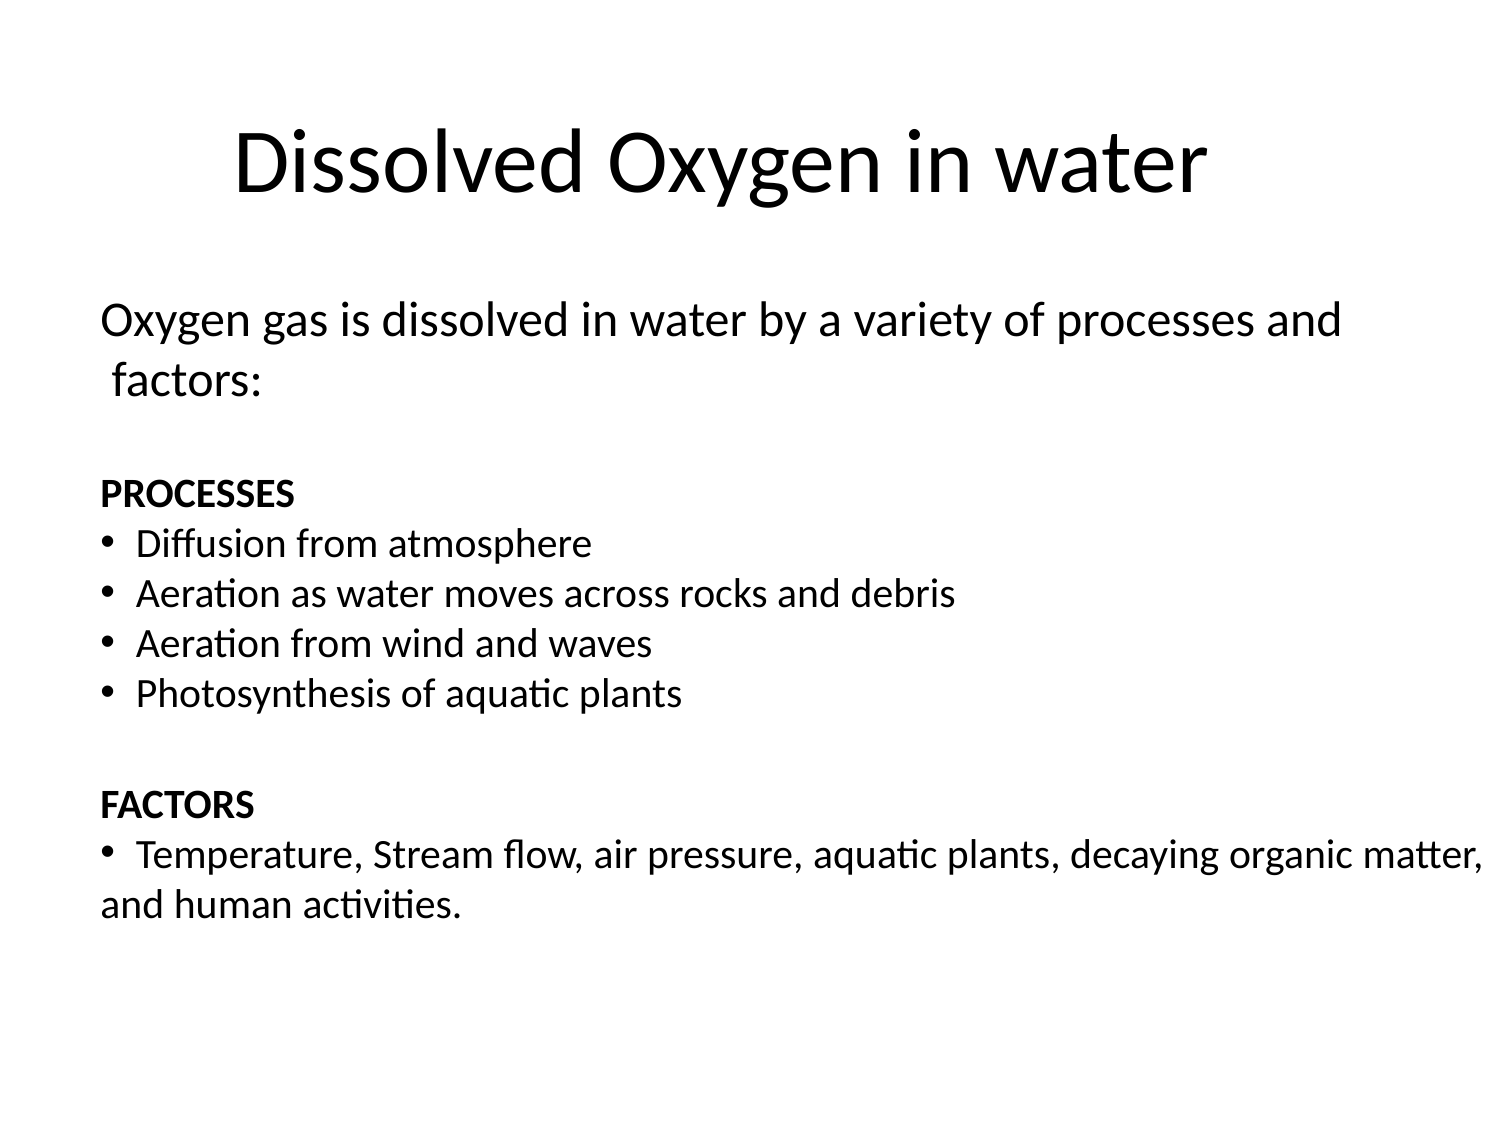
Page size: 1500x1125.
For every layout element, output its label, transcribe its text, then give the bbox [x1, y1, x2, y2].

text_box Dissolved Oxygen in water [46, 93, 1397, 282]
text_box Oxygen gas is dissolved in water by a variety of processes and factors: PROCESSES Diffusion from atmosphere Aeration as water moves across rocks and debris Aeration from wind and waves Photosynthesis of aquatic plants FACTORS Temperature, Stream flow, air pressure, aquatic plants, decaying organic matter, and human activities. [85, 278, 1500, 1054]
